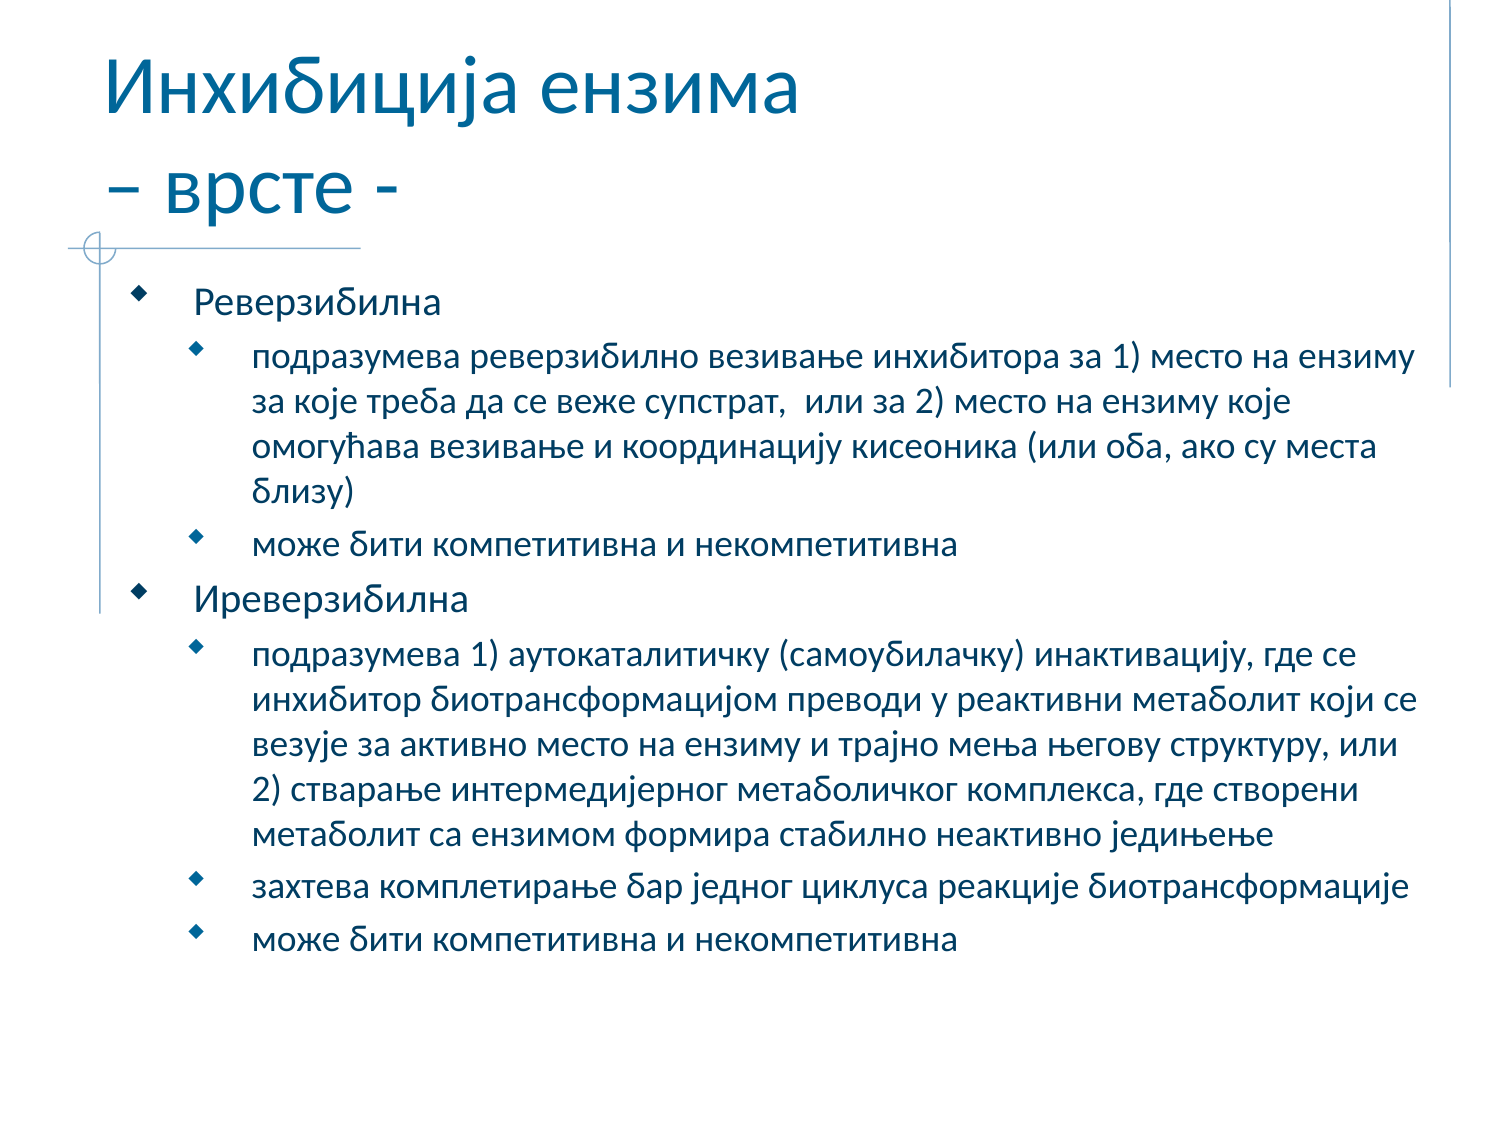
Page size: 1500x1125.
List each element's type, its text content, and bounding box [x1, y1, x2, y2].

list Реверзибилна подразумева реверзибилно везивање инхибитора за 1) место на ензиму за које треба да се веже супстрат, или за 2) место на ензиму које омогућава везивање и координацију кисеоника (или оба, ако су места близу) може бити компетитивна и некомпетитивна Иреверзибилна подразумева 1) аутокаталитичку (самоубилачку) инактивацију, где се инхибитор биотрансформацијом преводи у реактивни метаболит који се везује за активно место на ензиму и трајно мења његову структуру, или 2) стварање интермедијерног метаболичког комплекса, где створени метаболит са ензимом формира стабилнo неактивнo једињење захтева комплетирање бар једног циклуса реакције биотрансформације може бити компетитивна и некомпетитивна [111, 266, 1436, 1024]
title Инхибиција ензима – врсте - [88, 49, 1500, 238]
